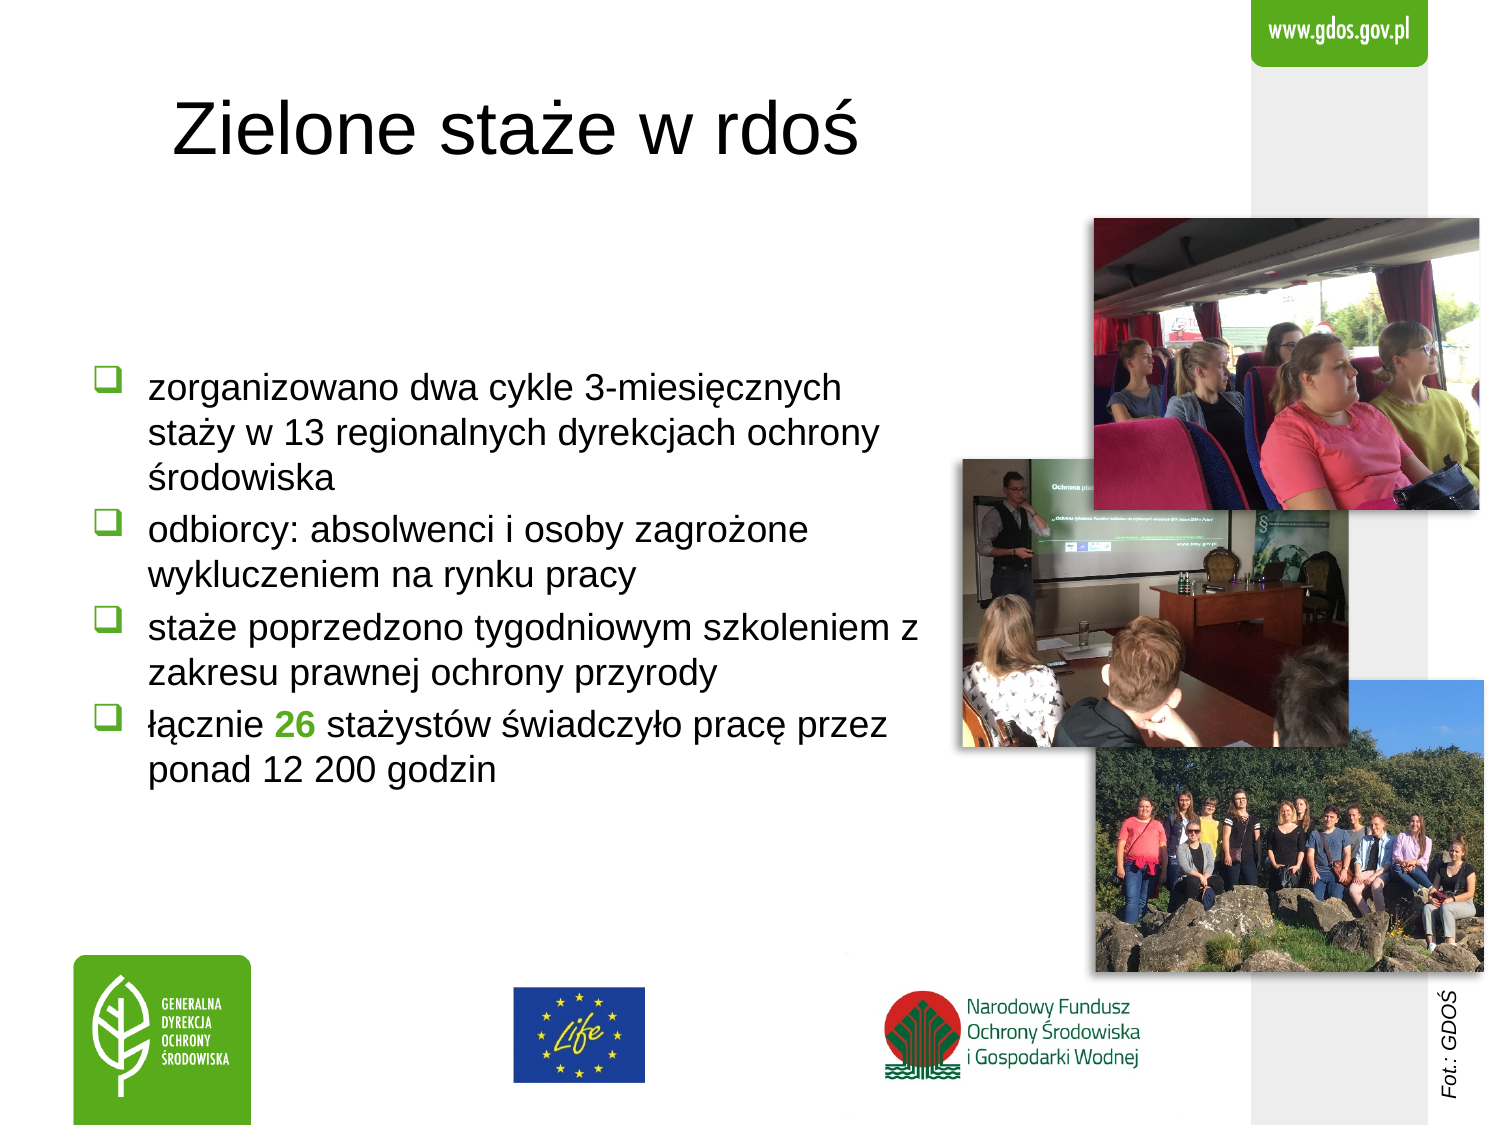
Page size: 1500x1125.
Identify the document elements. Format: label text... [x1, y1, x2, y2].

text_box Fot.: GDOŚ [1427, 979, 1484, 1114]
picture [0, 0, 1500, 1125]
title Zielone staże w rdoś [157, 30, 1235, 219]
text_box zorganizowano dwa cykle 3-miesięcznych staży w 13 regionalnych dyrekcjach ochrony środowiska odbiorcy: absolwenci i osoby zagrożone wykluczeniem na rynku pracy staże poprzedzono tygodniowym szkoleniem z zakresu prawnej ochrony przyrody łącznie 26 stażystów świadczyło pracę przez ponad 12 200 godzin [76, 302, 939, 799]
